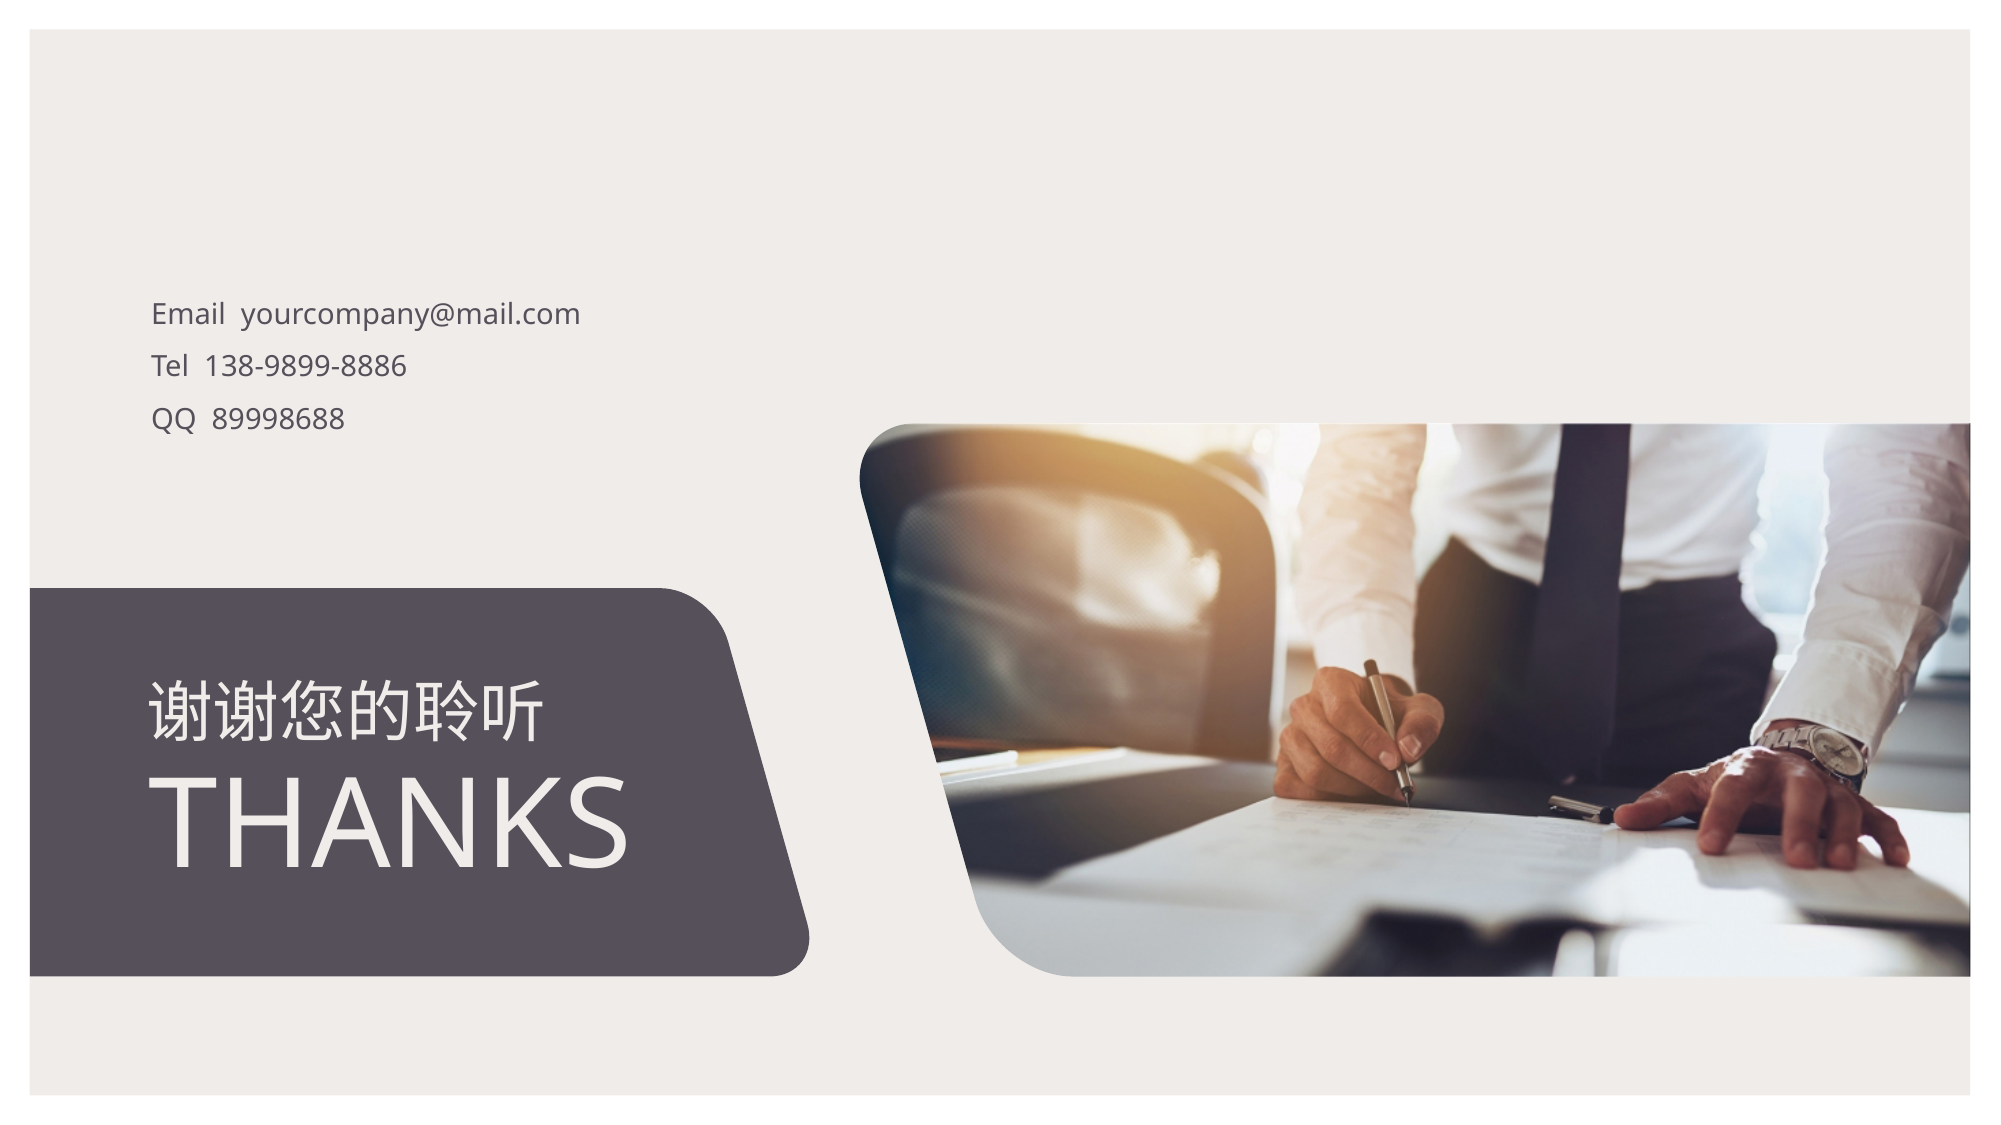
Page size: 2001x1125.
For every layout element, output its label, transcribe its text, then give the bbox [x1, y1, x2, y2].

text_box [859, 423, 1971, 977]
text_box Email yourcompany@mail.com Tel 138-9899-8886 QQ 89998688 [136, 270, 597, 443]
text_box THANKS [134, 735, 648, 900]
text_box [29, 588, 810, 977]
text_box 谢谢您的聆听 [131, 662, 562, 757]
